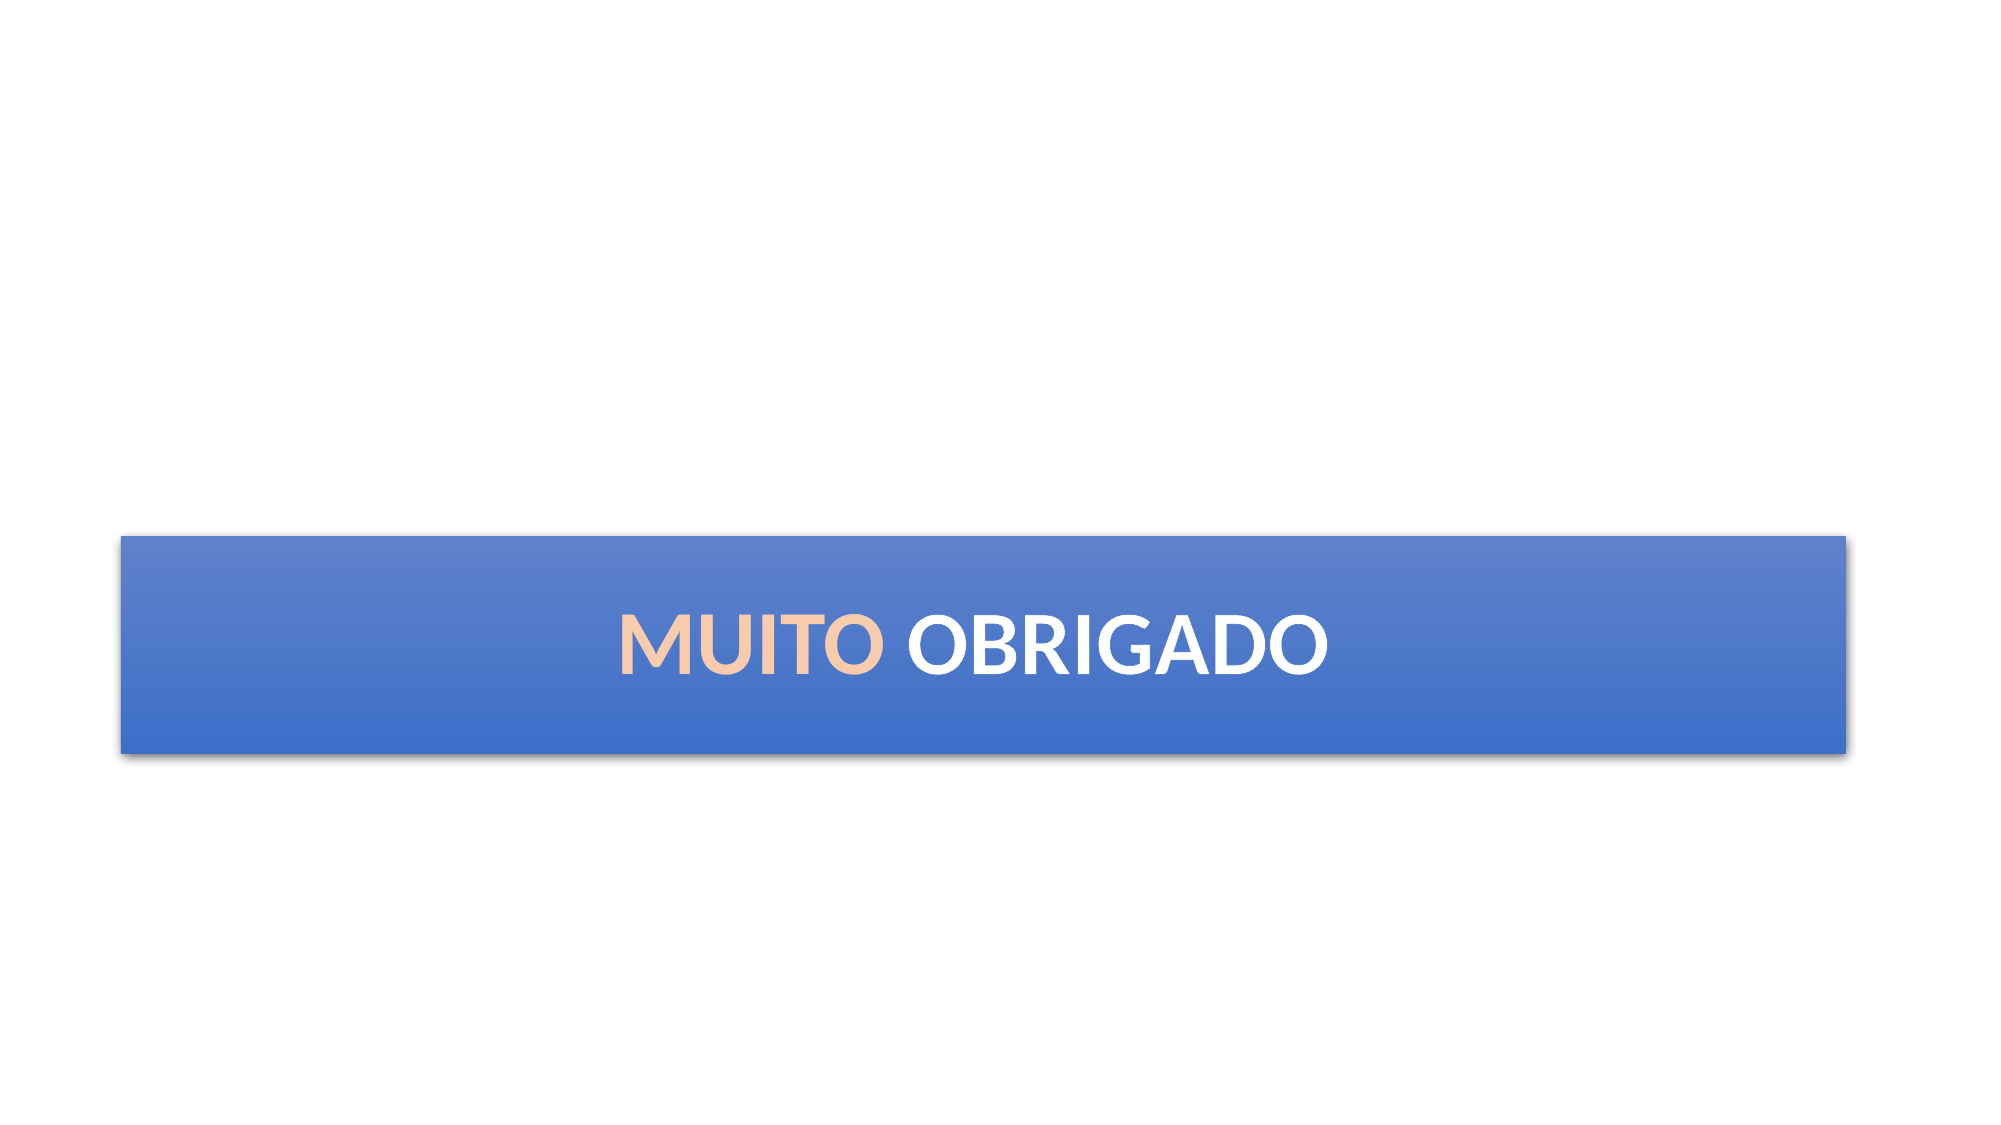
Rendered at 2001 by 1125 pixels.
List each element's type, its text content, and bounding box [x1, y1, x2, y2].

title MUITO OBRIGADO [120, 536, 1846, 754]
